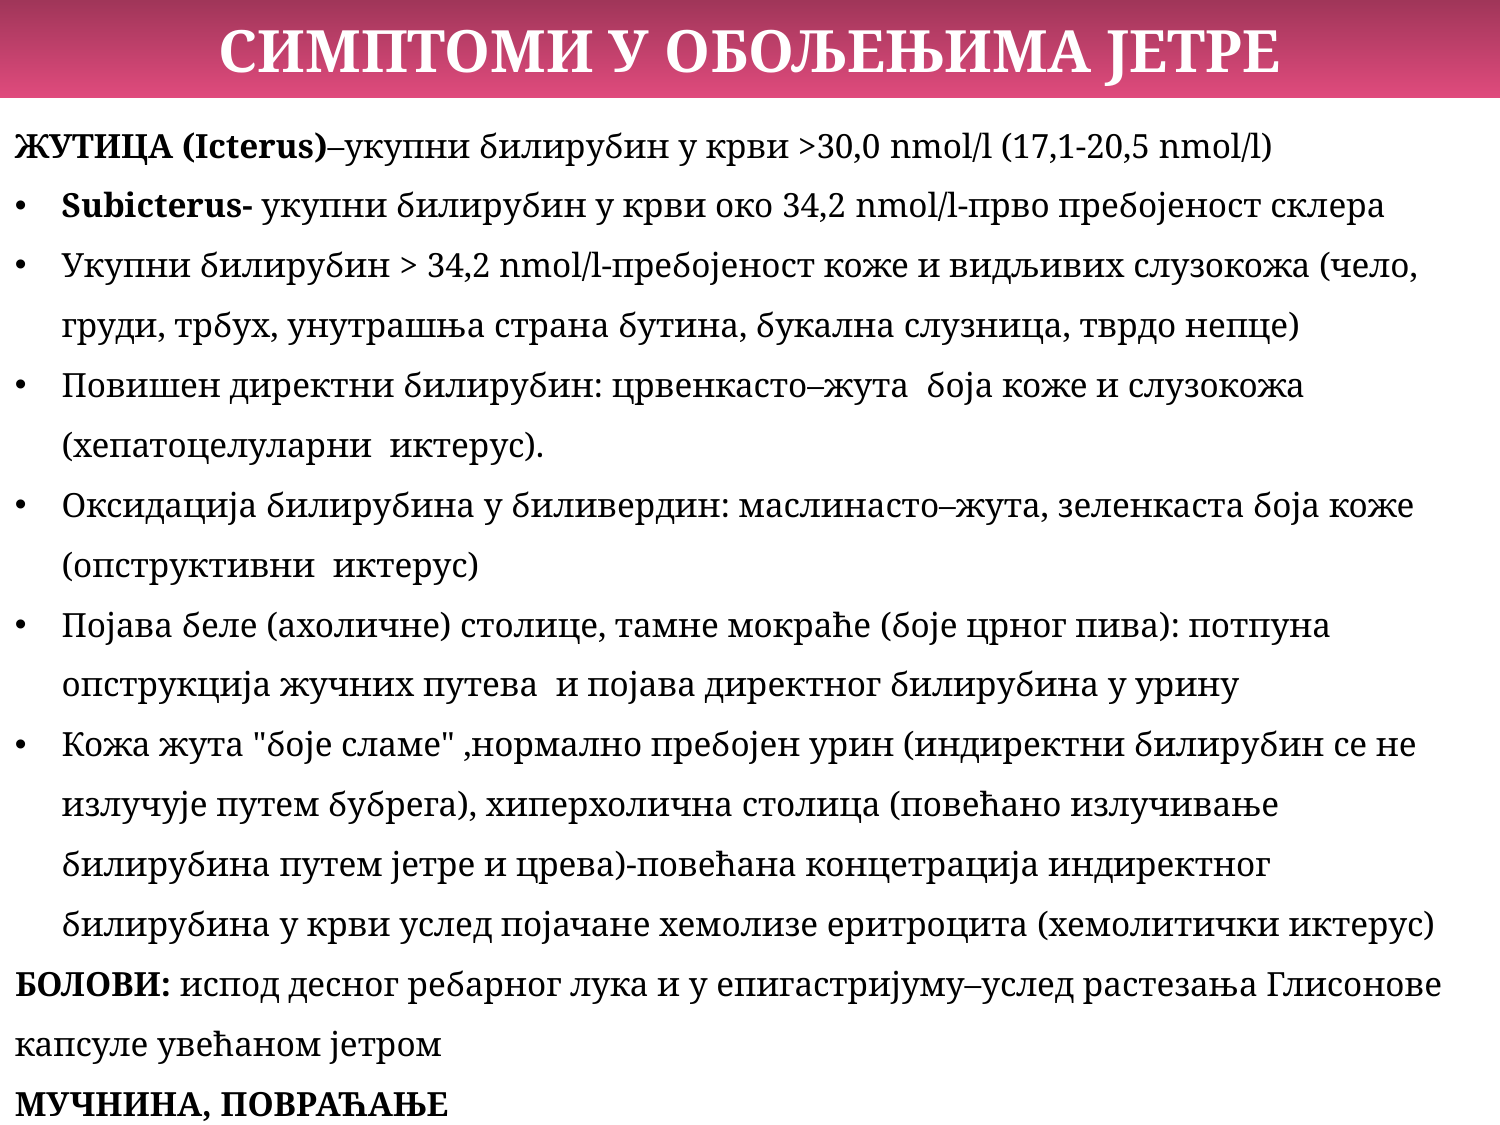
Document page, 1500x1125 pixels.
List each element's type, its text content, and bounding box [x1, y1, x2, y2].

text_box СИМПТОМИ У ОБОЉЕЊИМА ЈЕТРЕ [0, 0, 1500, 98]
text_box ЖУТИЦА (Icterus)–укупни билирубин у крви >30,0 nmol/l (17,1-20,5 nmol/l) Subicterus- укупни билирубин у крви око 34,2 nmol/l-прво пребојеност склeра Укупни билирубин > 34,2 nmol/l-пребојеност коже и видљивих слузокожа (чело, груди, трбух, унутрашња страна бутина, букална слузница, тврдо непце) Повишен директни билирубин: црвенкасто–жута боја коже и слузокожа (хепатоцелуларни иктерус). Оксидација билирубина у биливердин: маслинасто–жута, зеленкаста боја коже (опструктивни иктерус) Појава беле (ахоличне) столице, тамне мокраће (боје црног пива): потпуна опструкција жучних путева и појава директног билирубина у урину Кожа жута "боје сламе" ,нормално пребојен урин (индиректни билирубин се не излучује путем бубрега), хиперхолична столица (повећано излучивање билирубина путем јетре и црева)-повећана концетрација индиректног билирубина у крви услед појачане хемолизе еритроцита (хемолитички иктерус) БОЛОВИ: испод десног ребарног лука и у епигастријуму–услед растезања Глисонове капсуле увећаном јетром МУЧНИНА, ПОВРАЋАЊЕ [0, 98, 1488, 1125]
